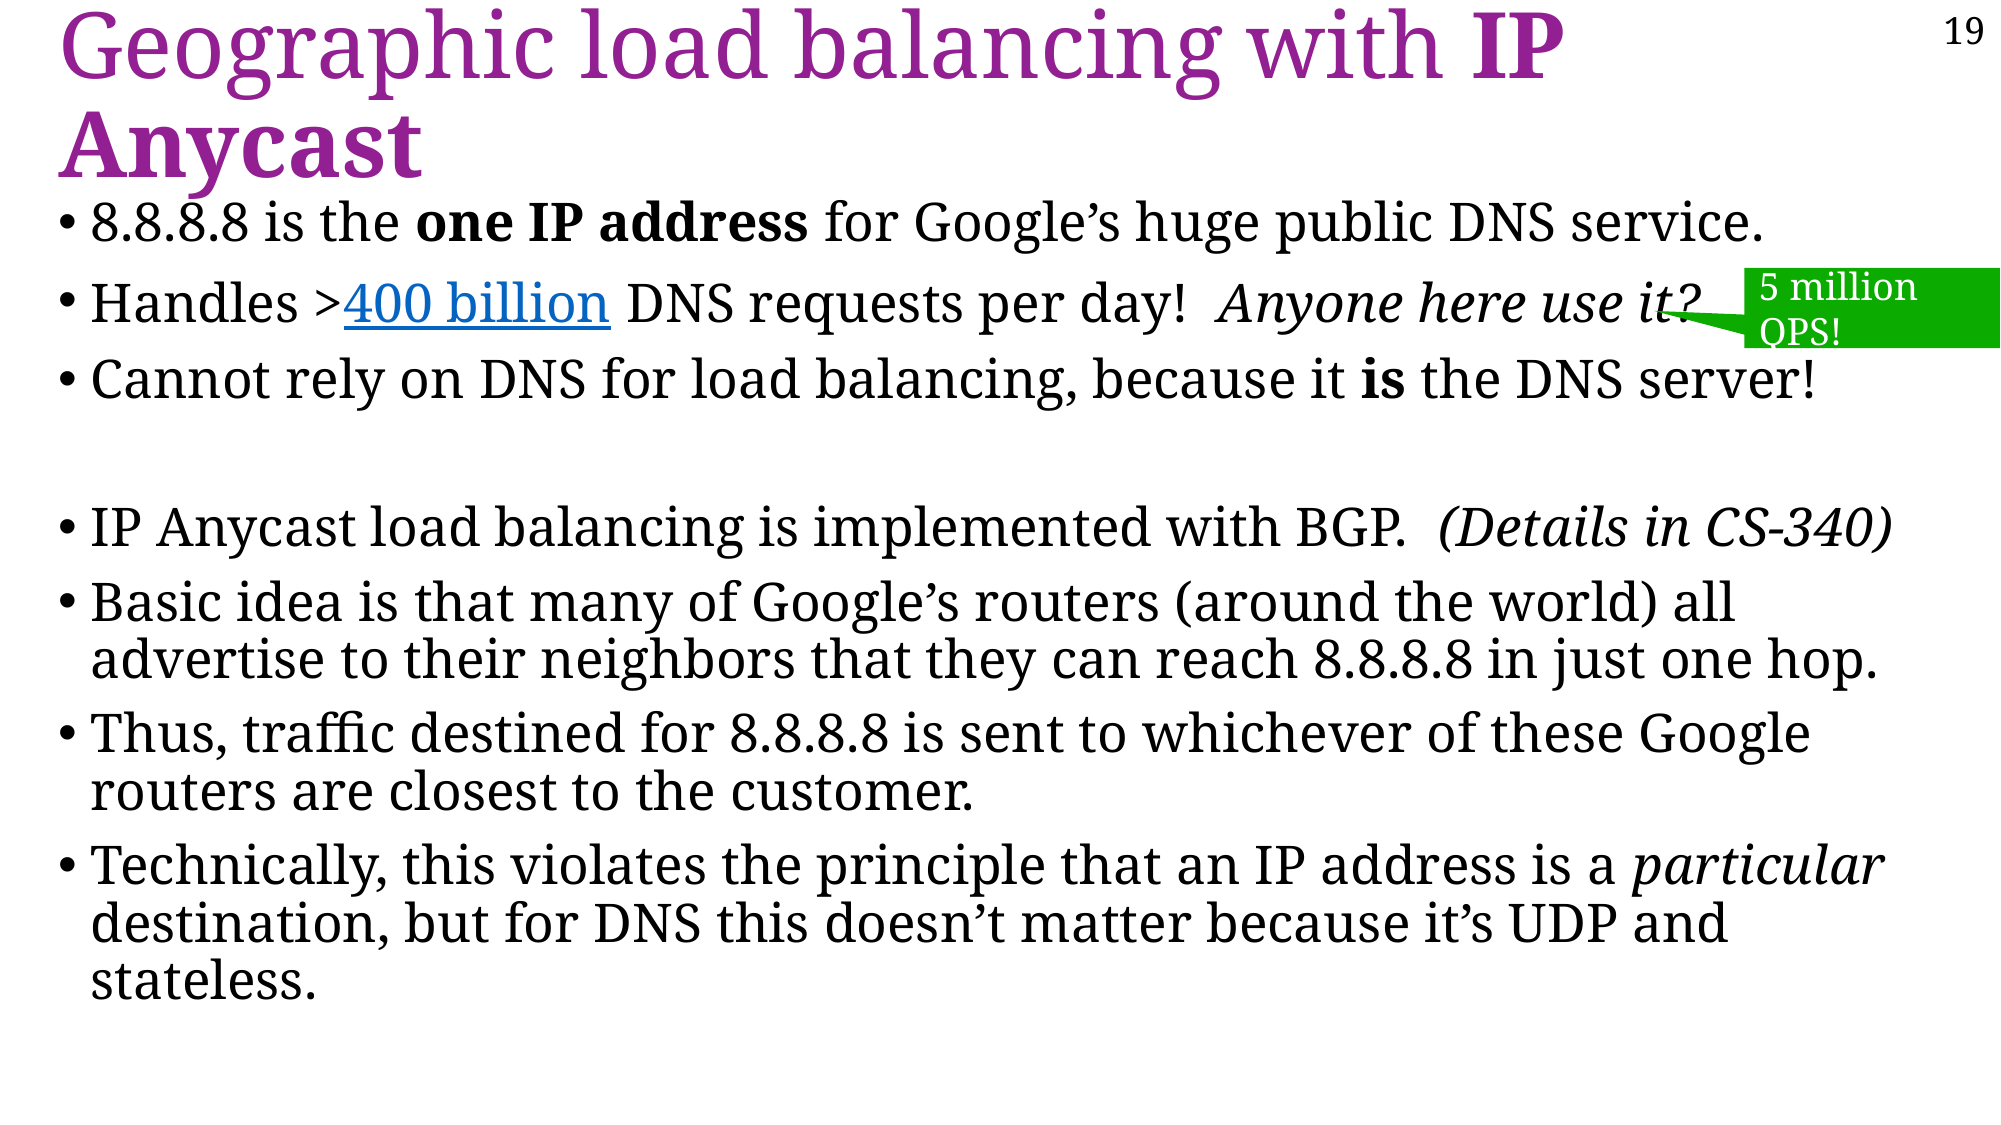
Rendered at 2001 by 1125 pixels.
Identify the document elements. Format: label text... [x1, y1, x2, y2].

list 8.8.8.8 is the one IP address for Google’s huge public DNS service. Handles >400 billion DNS requests per day! Anyone here use it? Cannot rely on DNS for load balancing, because it is the DNS server! IP Anycast load balancing is implemented with BGP. (Details in CS-340) Basic idea is that many of Google’s routers (around the world) all advertise to their neighbors that they can reach 8.8.8.8 in just one hop. Thus, traffic destined for 8.8.8.8 is sent to whichever of these Google routers are closest to the customer. Technically, this violates the principle that an IP address is a particular destination, but for DNS this doesn’t matter because it’s UDP and stateless. [43, 188, 1953, 1106]
text_box 5 million QPS! [1653, 266, 2000, 350]
title Geographic load balancing with IP Anycast [43, 25, 1953, 171]
text_box 19 [1901, 0, 2000, 60]
